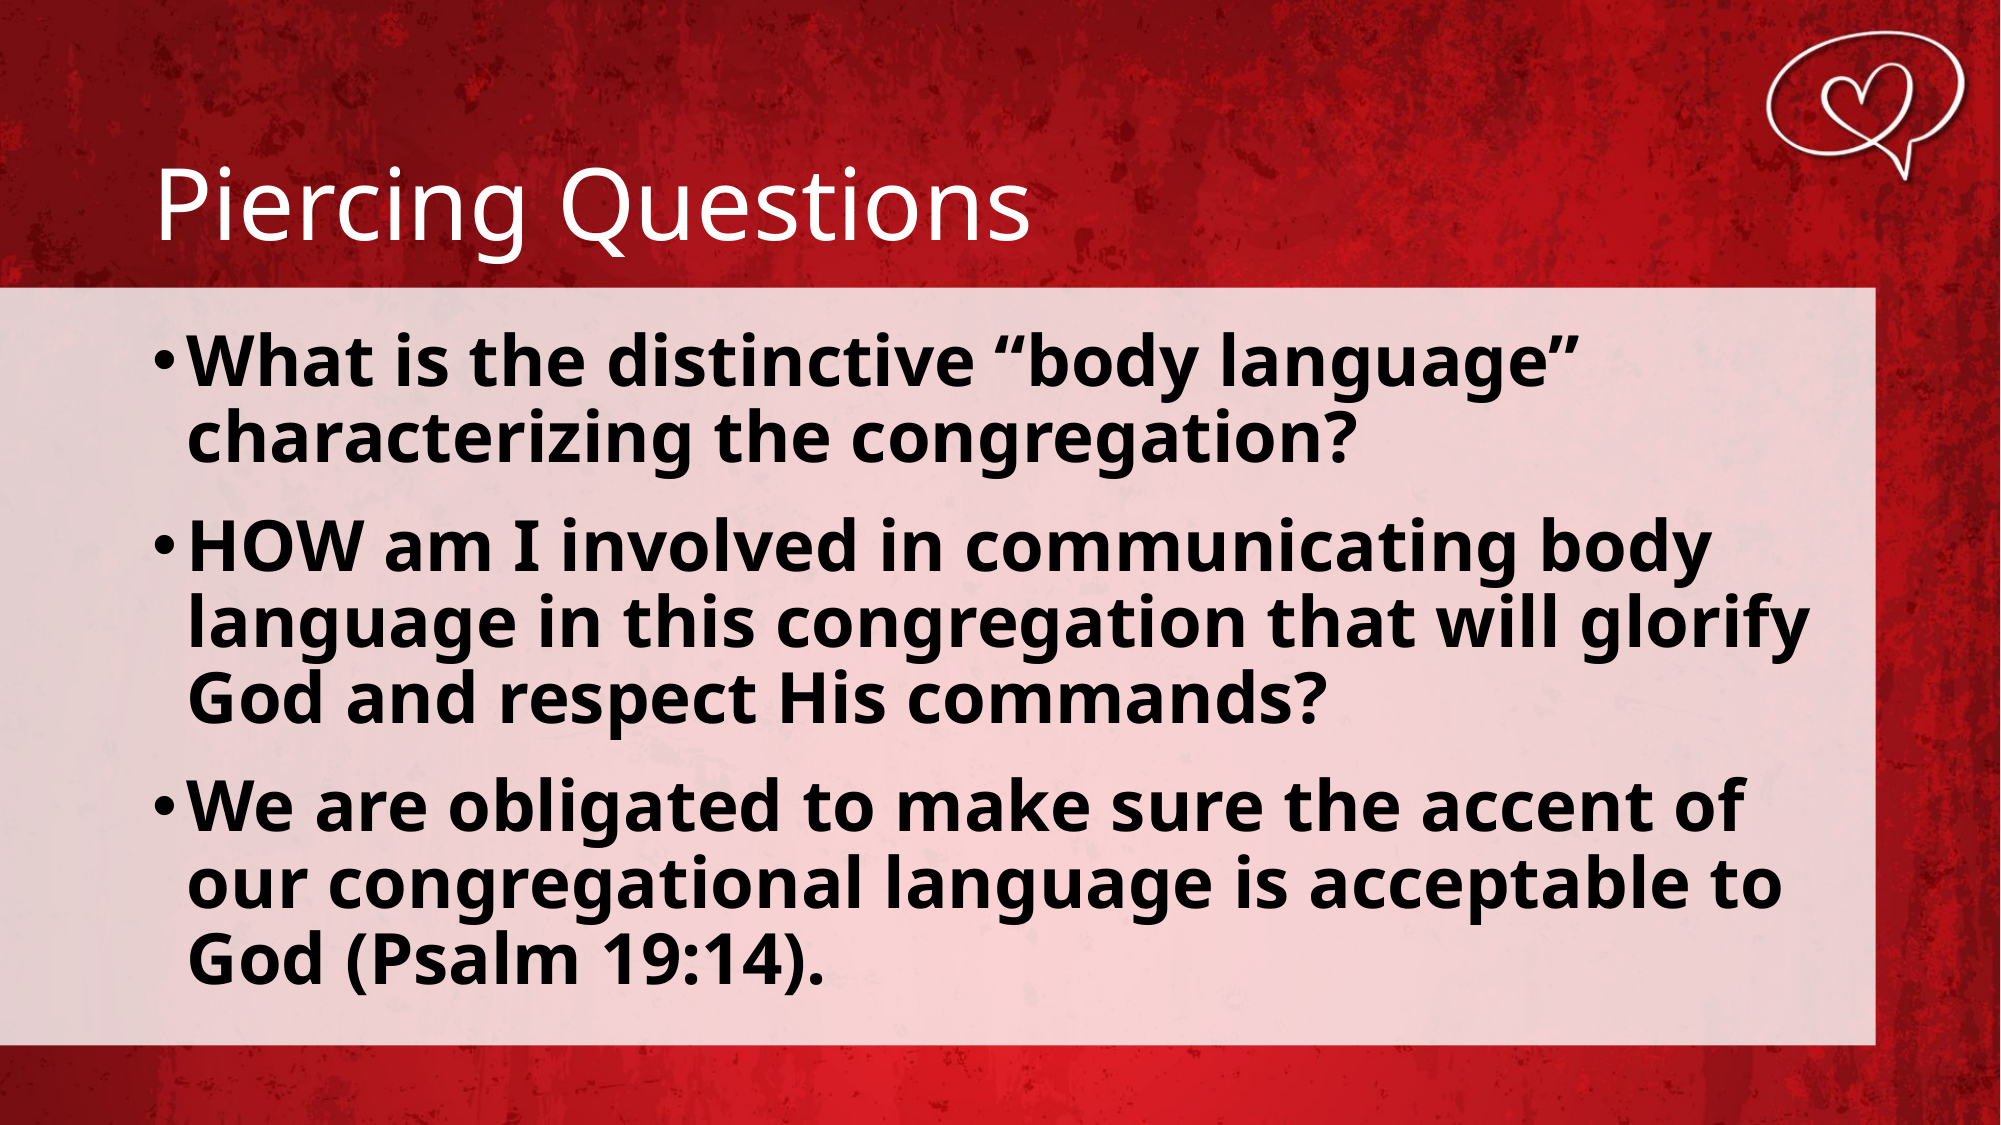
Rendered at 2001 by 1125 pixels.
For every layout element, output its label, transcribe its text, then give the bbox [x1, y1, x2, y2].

picture [0, 0, 2001, 1125]
title Piercing Questions [137, 59, 1863, 271]
list What is the distinctive “body language” characterizing the congregation? HOW am I involved in communicating body language in this congregation that will glorify God and respect His commands? We are obligated to make sure the accent of our congregational language is acceptable to God (Psalm 19:14). [137, 310, 1842, 1015]
